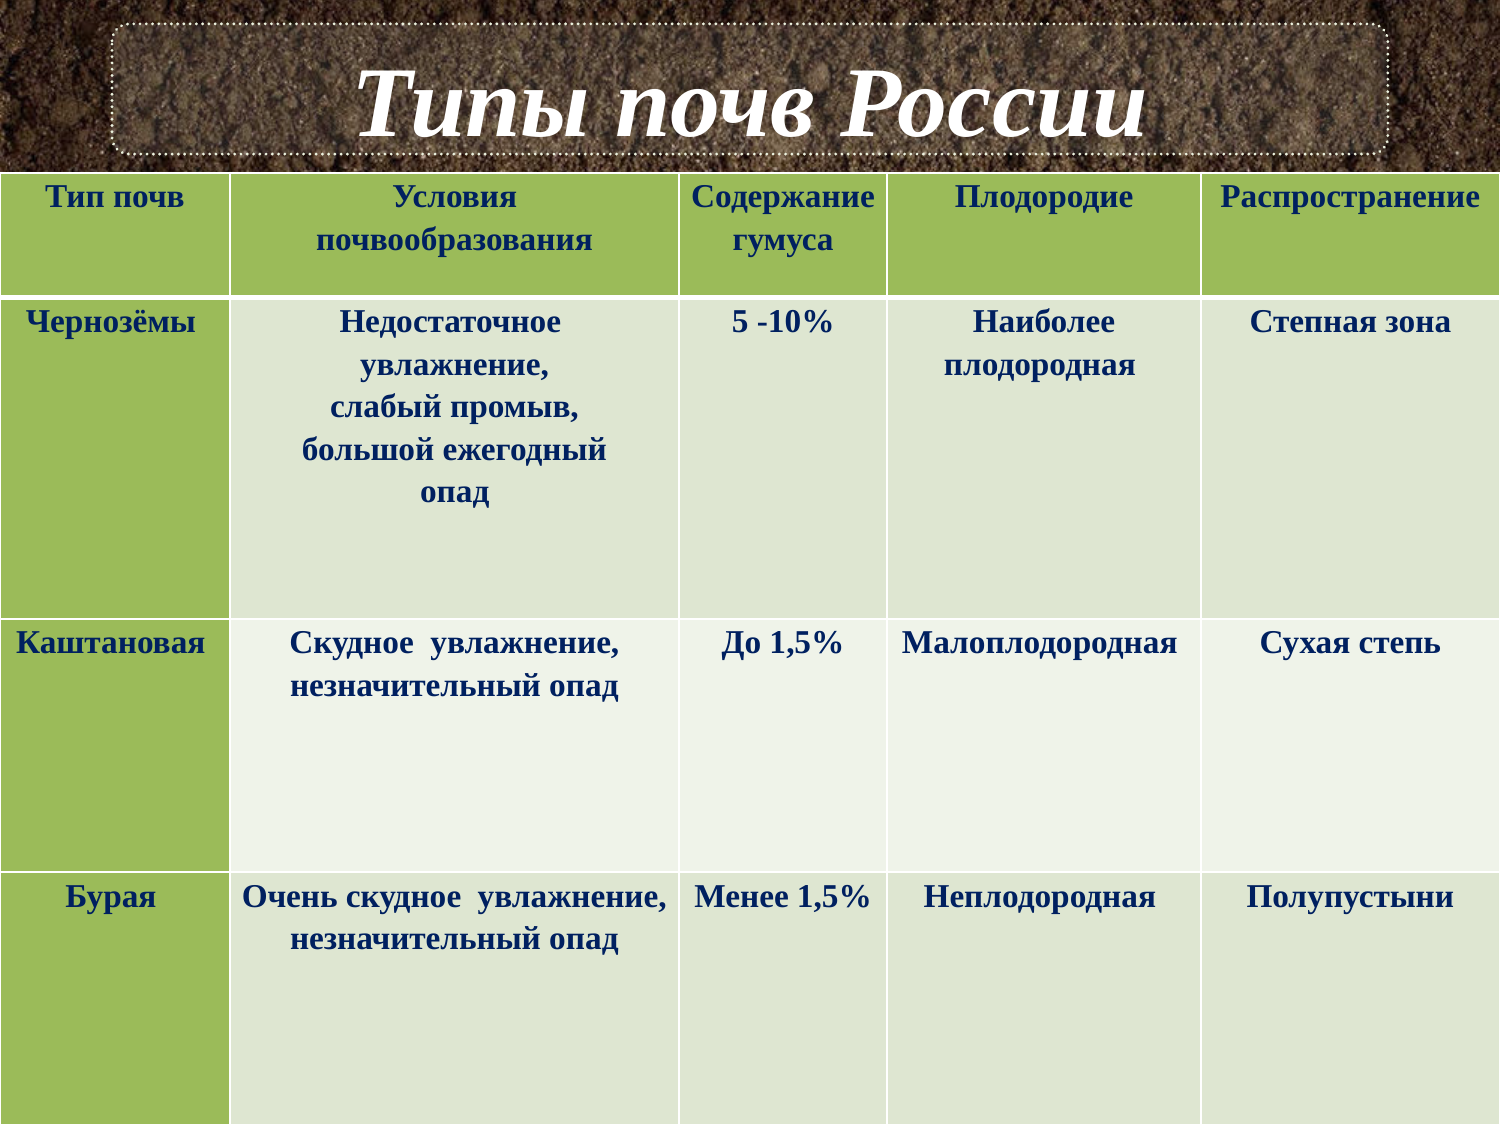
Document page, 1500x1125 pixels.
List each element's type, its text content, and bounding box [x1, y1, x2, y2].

picture [0, 0, 1500, 178]
table_cell Каштановая [1, 620, 229, 871]
table_header Содержание гумуса [680, 186, 886, 295]
table_header Условия почвообразования [231, 186, 678, 295]
table_cell 5 -10% [680, 300, 886, 618]
table_cell Чернозёмы [1, 300, 229, 618]
table_cell Недостаточное увлажнение, слабый промыв, большой ежегодный опад [231, 300, 678, 618]
table_header Распространение [1202, 185, 1499, 295]
table_cell Малоплодородная [888, 620, 1200, 871]
table_header Тип почв [1, 185, 229, 295]
table_cell Неплодородная [888, 873, 1200, 1124]
table_cell Степная зона [1202, 300, 1499, 618]
table_header Плодородие [888, 186, 1200, 295]
table_cell Бурая [1, 873, 229, 1124]
table_cell Наиболее плодородная [888, 300, 1200, 618]
table_cell Скудное увлажнение, незначительный опад [231, 620, 678, 871]
table_cell До 1,5% [680, 620, 886, 871]
table_cell Полупустыни [1202, 873, 1499, 1124]
table_cell Менее 1,5% [680, 873, 886, 1124]
table_cell Очень скудное увлажнение, незначительный опад [231, 873, 678, 1124]
table_cell Сухая степь [1202, 620, 1499, 871]
